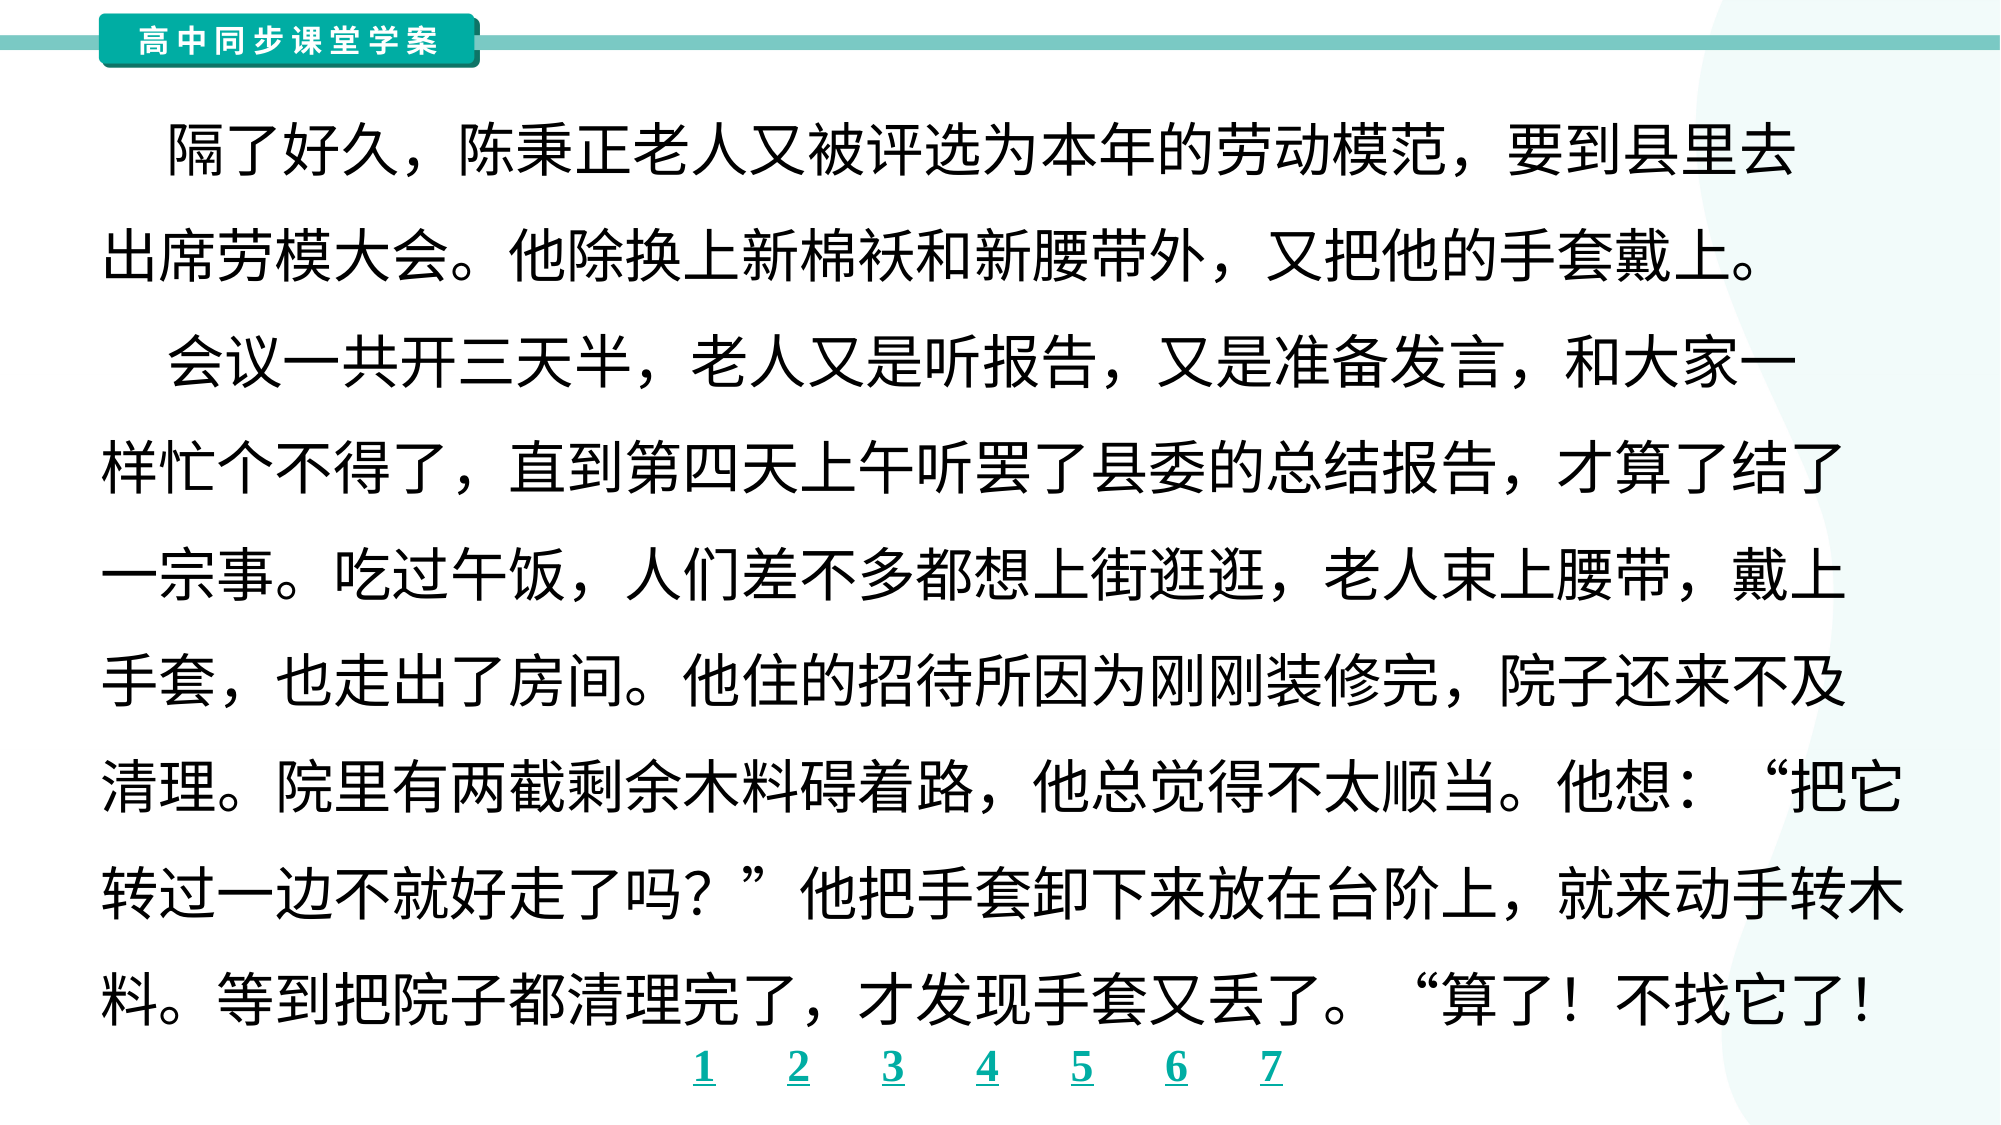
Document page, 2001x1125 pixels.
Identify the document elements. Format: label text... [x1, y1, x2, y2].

picture [0, 0, 2000, 1125]
text_box 隔了好久，陈秉正老人又被评选为本年的劳动模范，要到县里去 出席劳模大会。他除换上新棉袄和新腰带外，又把他的手套戴上。 会议一共开三天半，老人又是听报告，又是准备发言，和大家一 样忙个不得了，直到第四天上午听罢了县委的总结报告，才算了结了 一宗事。吃过午饭，人们差不多都想上街逛逛，老人束上腰带，戴上 手套，也走出了房间。他住的招待所因为刚刚装修完，院子还来不及 清理。院里有两截剩余木料碍着路，他总觉得不太顺当。他想：“把它 转过一边不就好走了吗？”他把手套卸下来放在台阶上，就来动手转木 料。等到把院子都清理完了，才发现手套又丢了。“算了！不找它了！ [100, 76, 1899, 1033]
